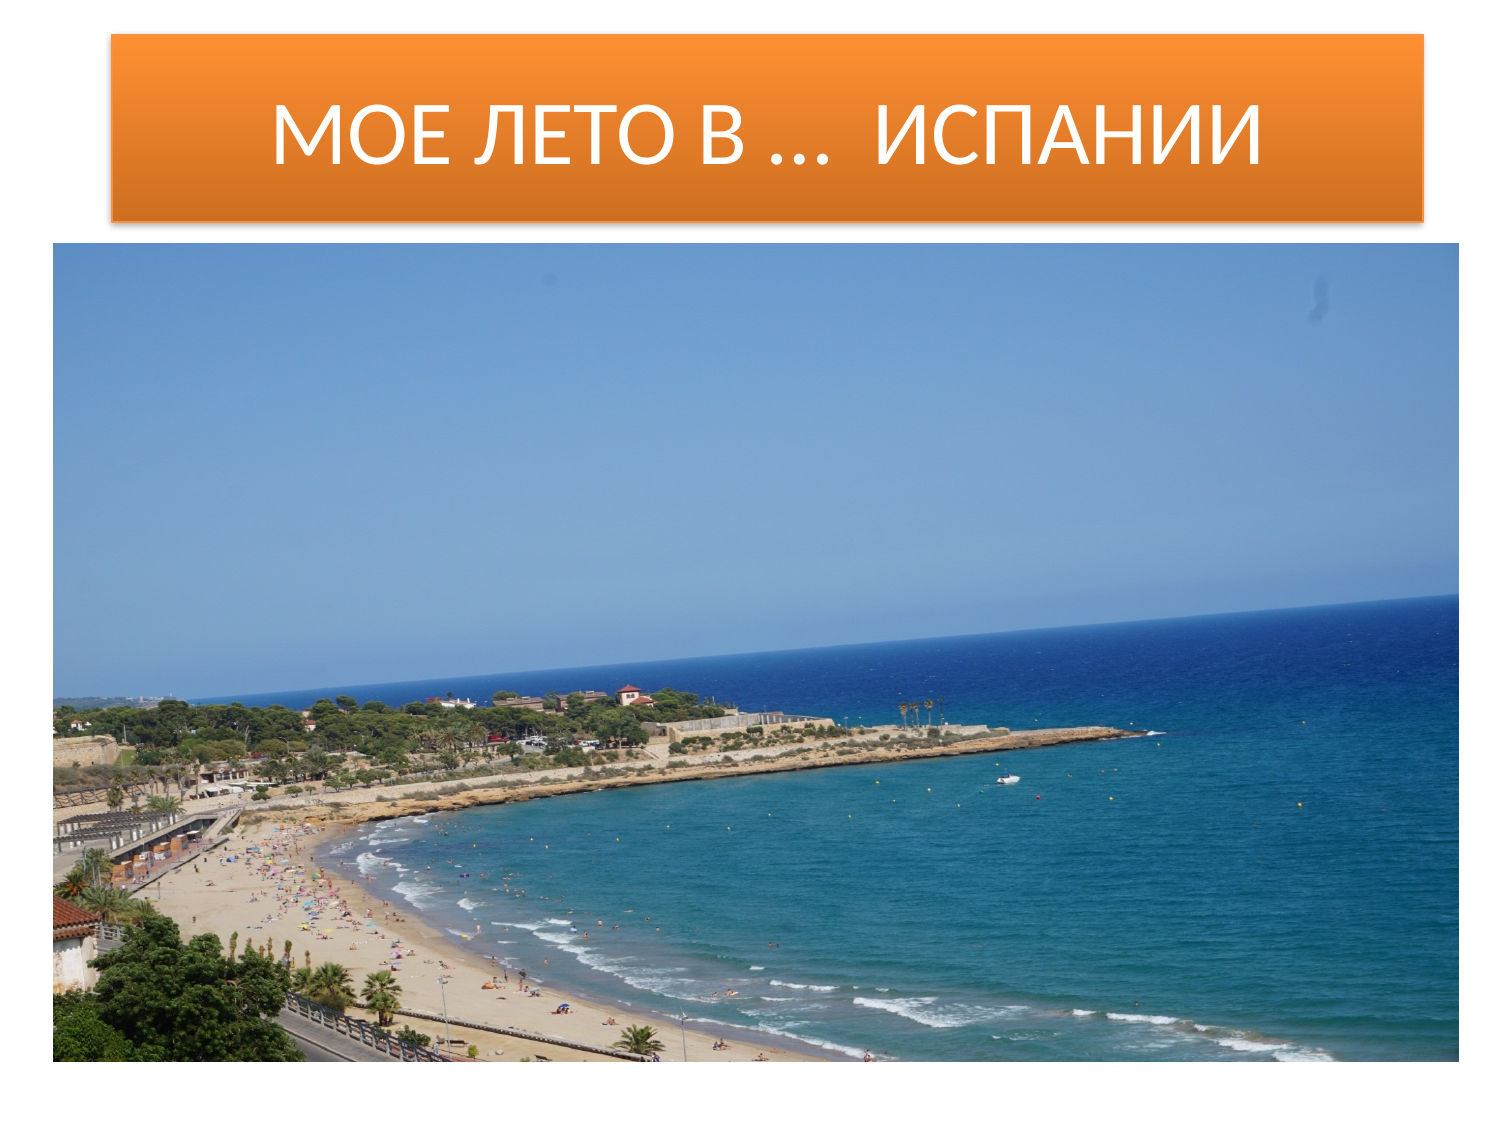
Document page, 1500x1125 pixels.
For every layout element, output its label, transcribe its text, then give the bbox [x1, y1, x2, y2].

title МОЕ ЛЕТО В … ИСПАНИИ [111, 34, 1424, 223]
picture [52, 243, 1459, 1062]
